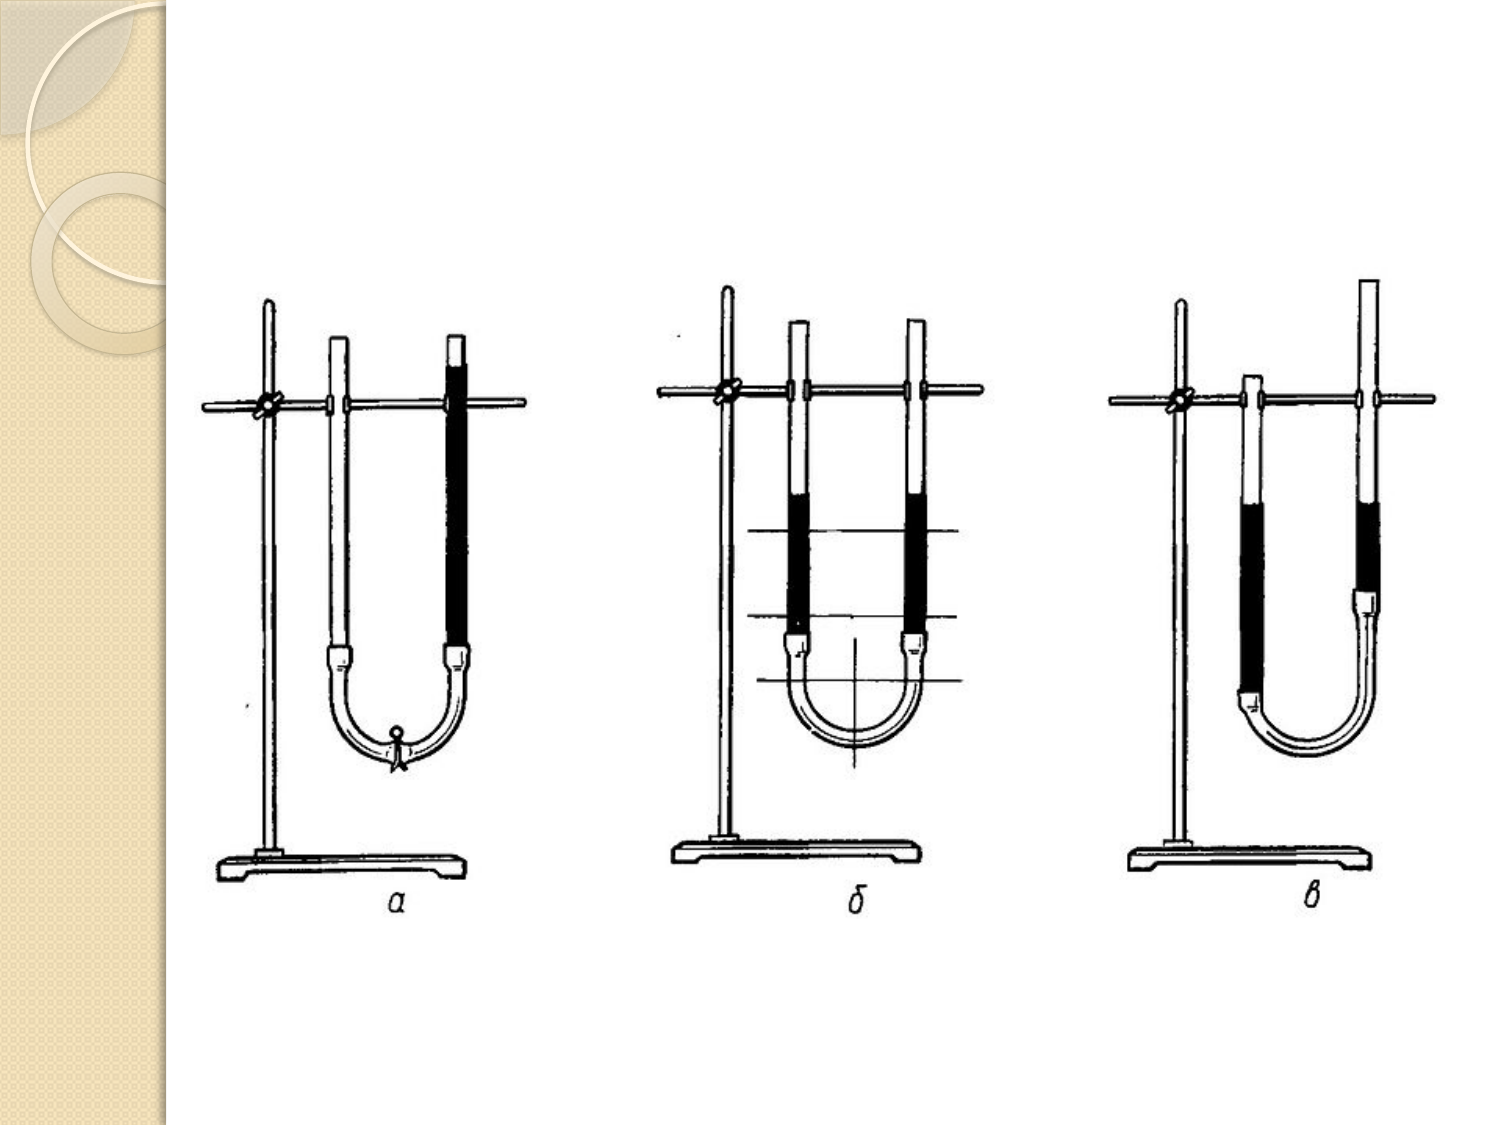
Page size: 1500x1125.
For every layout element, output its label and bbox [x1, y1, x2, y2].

picture [194, 266, 1446, 919]
